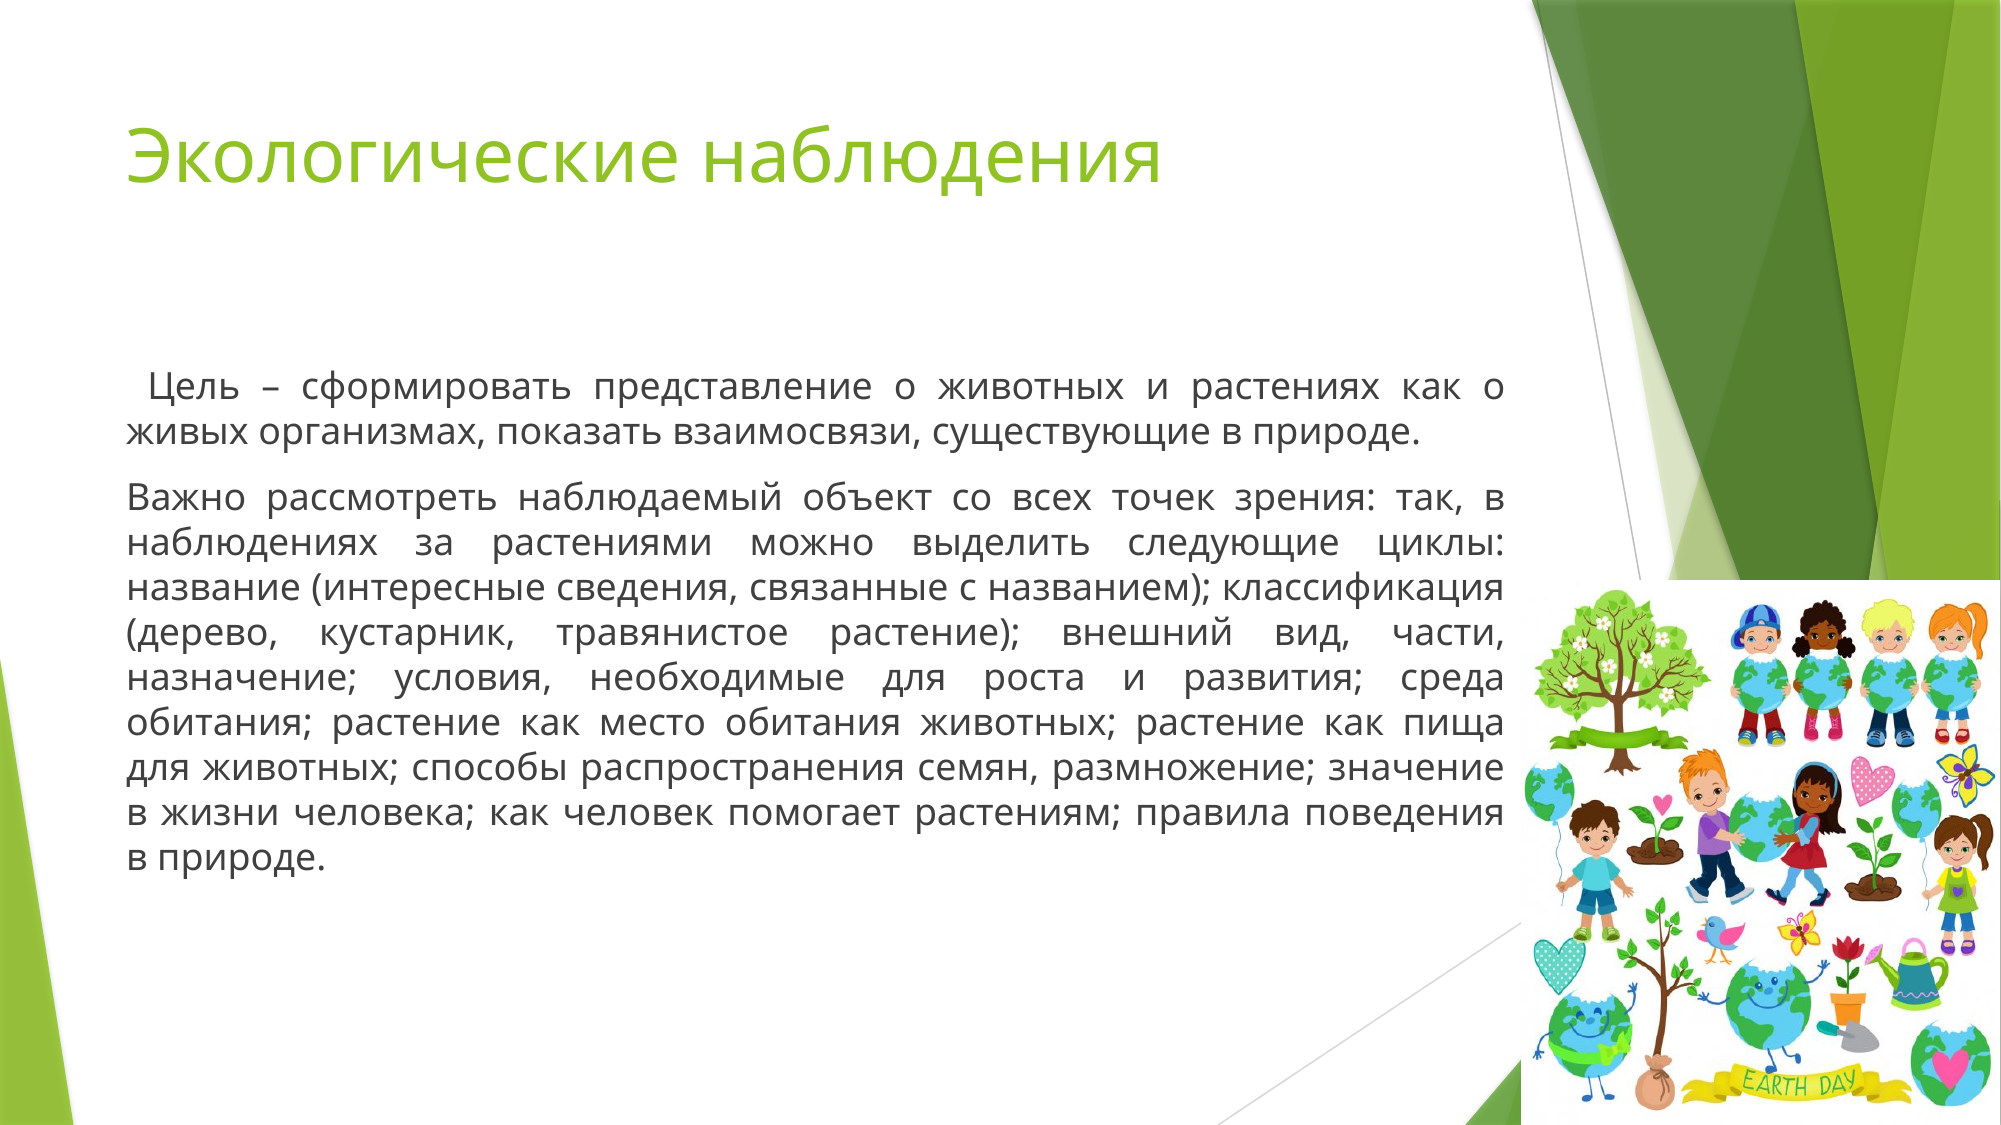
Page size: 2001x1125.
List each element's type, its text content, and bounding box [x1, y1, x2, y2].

title Экологические наблюдения [111, 99, 1522, 317]
list Цель – сформировать представление о животных и растениях как о живых организмах, показать взаимосвязи, существующие в природе. Важно рассмотреть наблюдаемый объект со всех точек зрения: так, в наблюдениях за растениями можно выделить следующие циклы: название (интересные сведения, связанные с названием); классификация (дерево, кустарник, травянистое растение); внешний вид, части, назначение; условия, необходимые для роста и развития; среда обитания; растение как место обитания животных; растение как пища для животных; способы распространения семян, размножение; значение в жизни человека; как человек помогает растениям; правила поведения в природе. [111, 354, 1522, 992]
picture [1520, 579, 2000, 1125]
